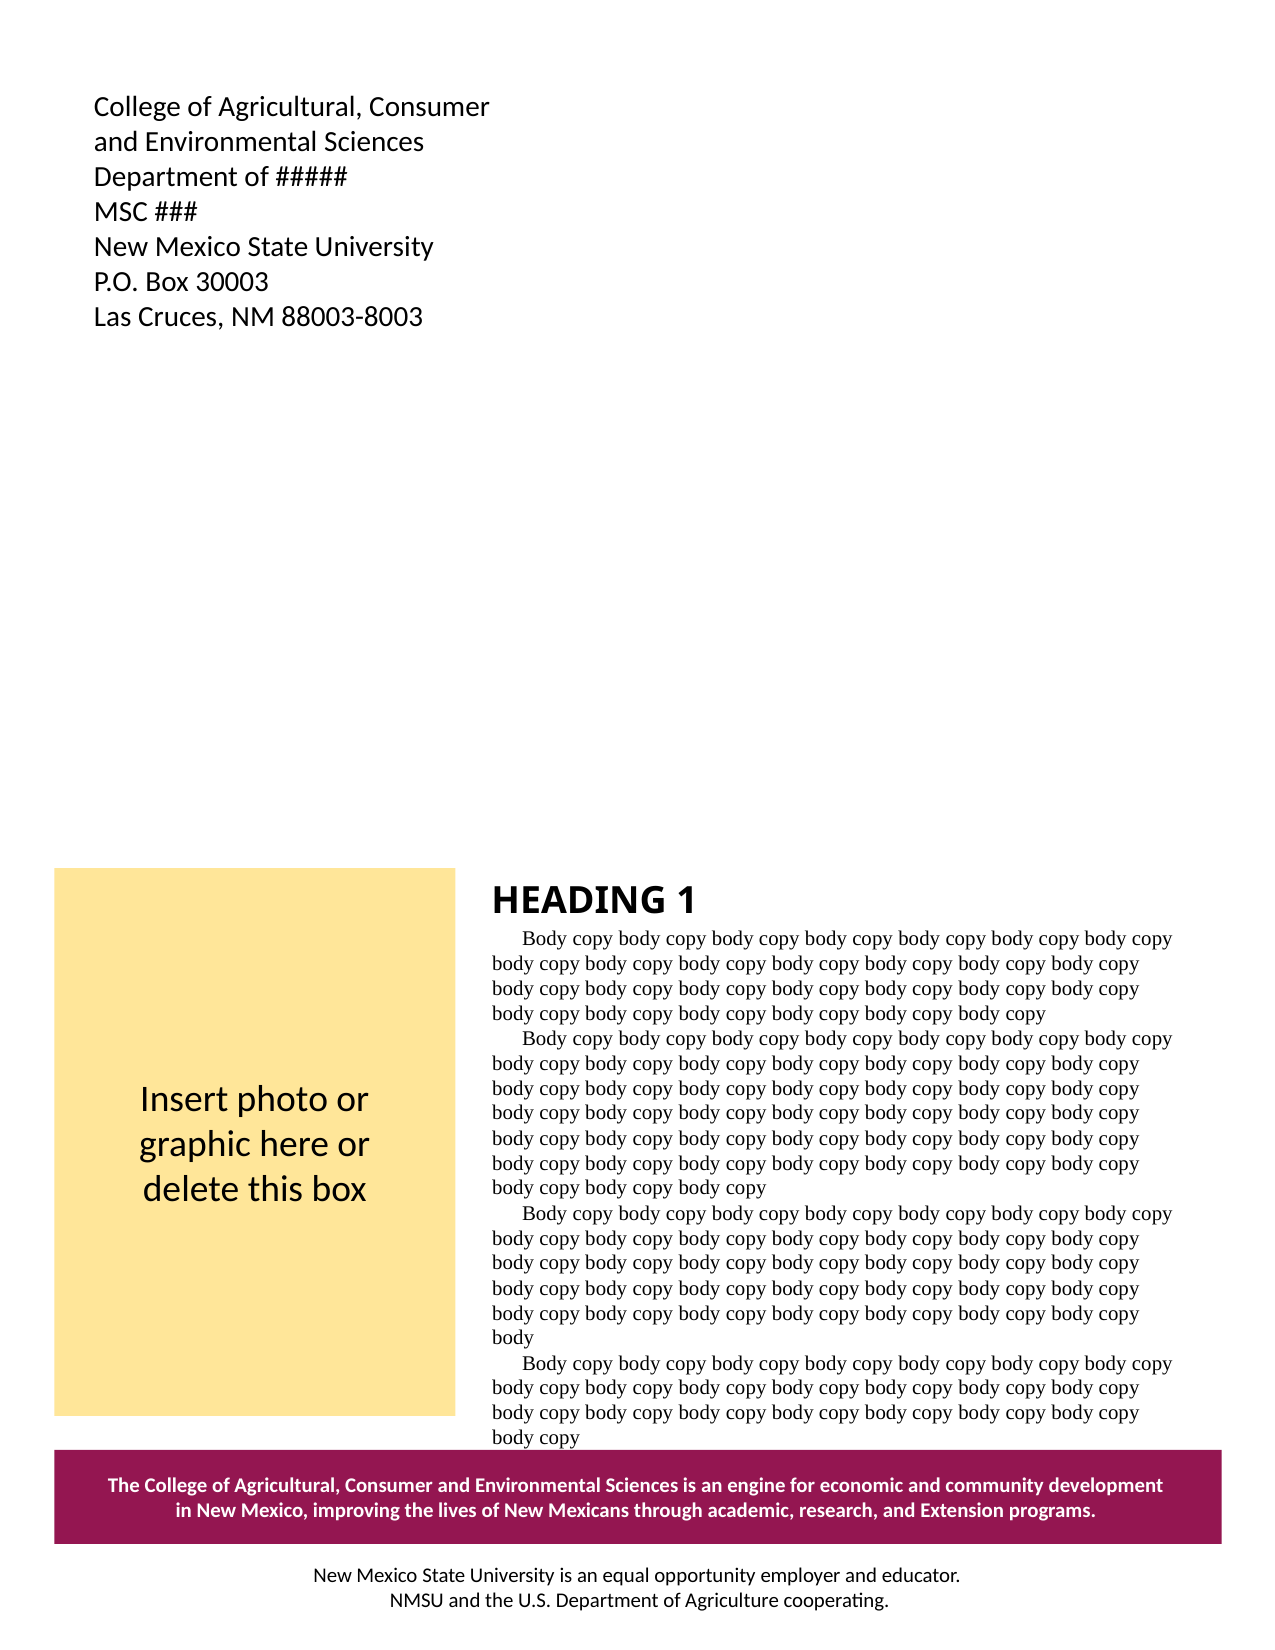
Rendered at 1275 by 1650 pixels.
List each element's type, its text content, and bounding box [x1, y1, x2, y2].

text_box The College of Agricultural, Consumer and Environmental Sciences is an engine for economic and community development in New Mexico, improving the lives of New Mexicans through academic, research, and Extension programs. [76, 1464, 1200, 1522]
text_box New Mexico State University is an equal opportunity employer and educator. NMSU and the U.S. Department of Agriculture cooperating. [79, 1553, 1201, 1619]
text_box [54, 1449, 1222, 1544]
text_box HEADING 1 [476, 868, 1163, 928]
text_box Insert photo or graphic here or delete this box [104, 1066, 405, 1217]
text_box Body copy body copy body copy body copy body copy body copy body copy body copy body copy body copy body copy body copy body copy body copy body copy body copy body copy body copy body copy body copy body copy body copy body copy body copy body copy body copy body copy Body copy body copy body copy body copy body copy body copy body copy body copy body copy body copy body copy body copy body copy body copy body copy body copy body copy body copy body copy body copy body copy body copy body copy body copy body copy body copy body copy body copy body copy body copy body copy body copy body copy body copy body copy body copy body copy body copy body copy body copy body copy body copy body copy body copy body copy Body copy body copy body copy body copy body copy body copy body copy body copy body copy body copy body copy body copy body copy body copy body copy body copy body copy body copy body copy body copy body copy body copy body copy body copy body copy body copy body copy body copy body copy body copy body copy body copy body copy body copy body copy body Body copy body copy body copy body copy body copy body copy body copy body copy body copy body copy body copy body copy body copy body copy body copy body copy body copy body copy body copy body copy body copy body copy [476, 916, 1200, 1436]
text_box College of Agricultural, Consumer and Environmental Sciences Department of ##### MSC ### New Mexico State University P.O. Box 30003 Las Cruces, NM 88003-8003 [79, 80, 520, 410]
text_box [53, 867, 456, 1417]
